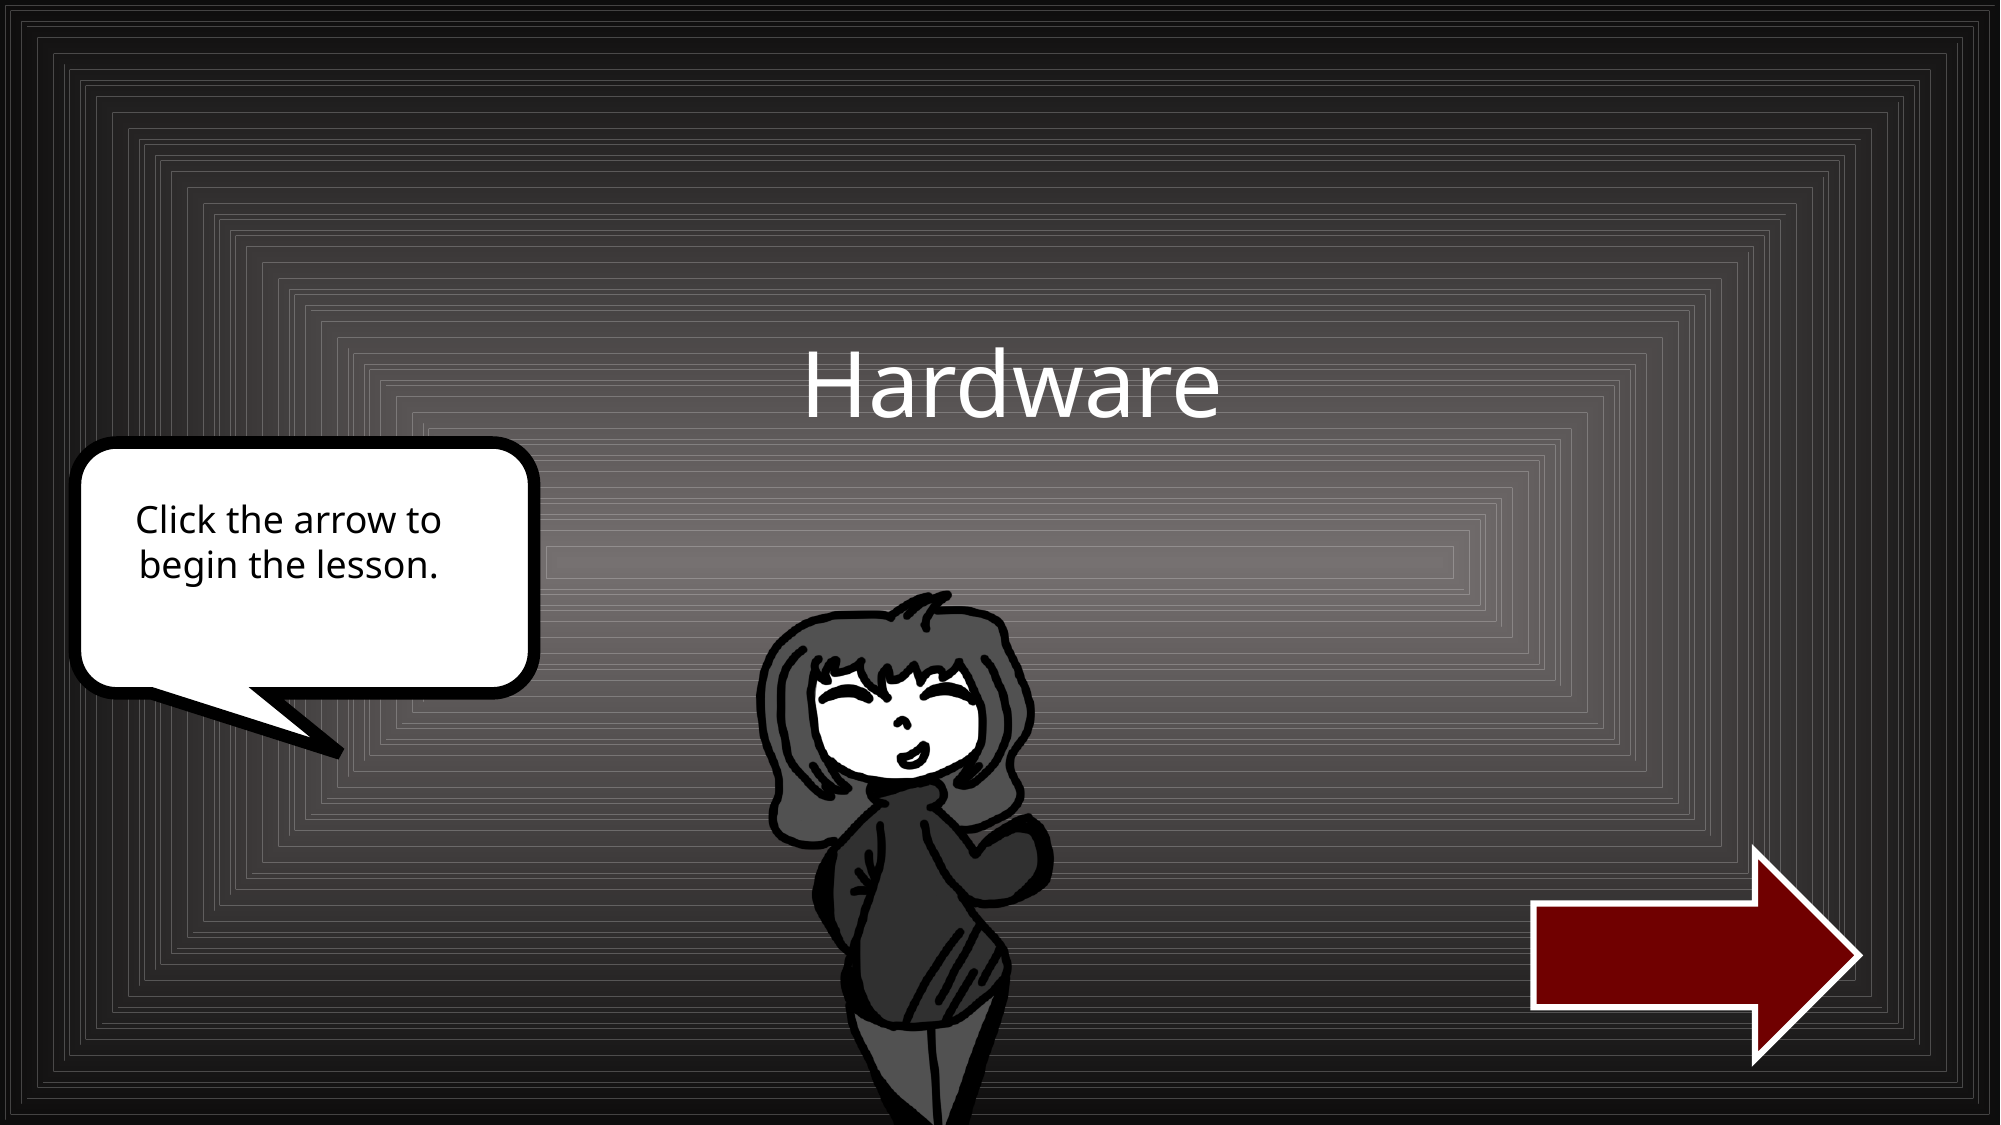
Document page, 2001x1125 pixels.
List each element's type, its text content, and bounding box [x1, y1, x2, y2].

picture [723, 539, 1090, 1125]
text_box [1532, 849, 1861, 1062]
title Hardware [149, 279, 1875, 497]
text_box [74, 442, 535, 754]
